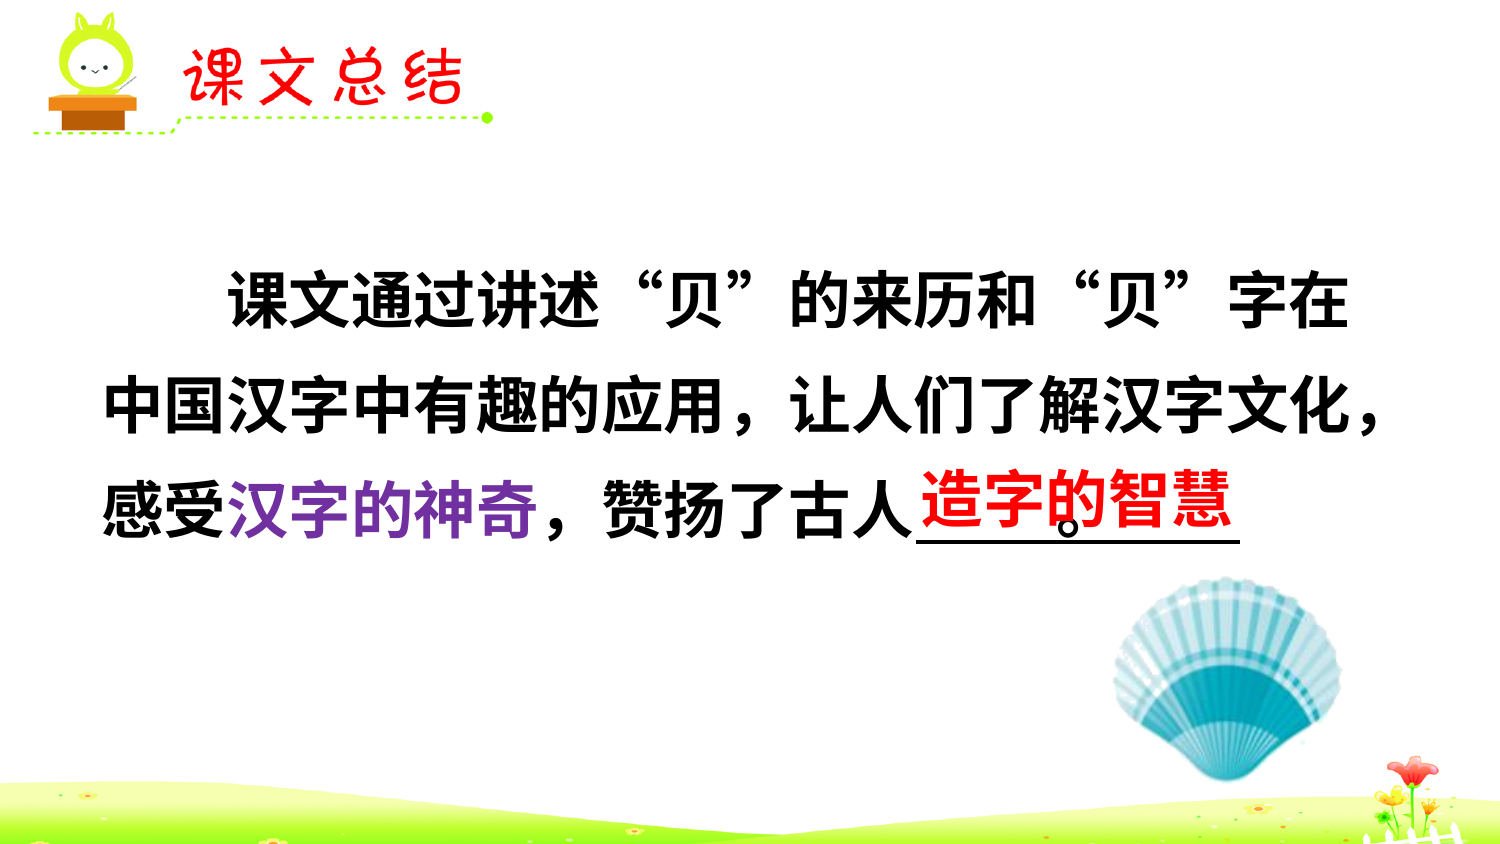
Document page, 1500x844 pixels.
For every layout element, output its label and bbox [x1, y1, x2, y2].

text_box [86, 223, 1414, 557]
picture [0, 0, 1500, 844]
